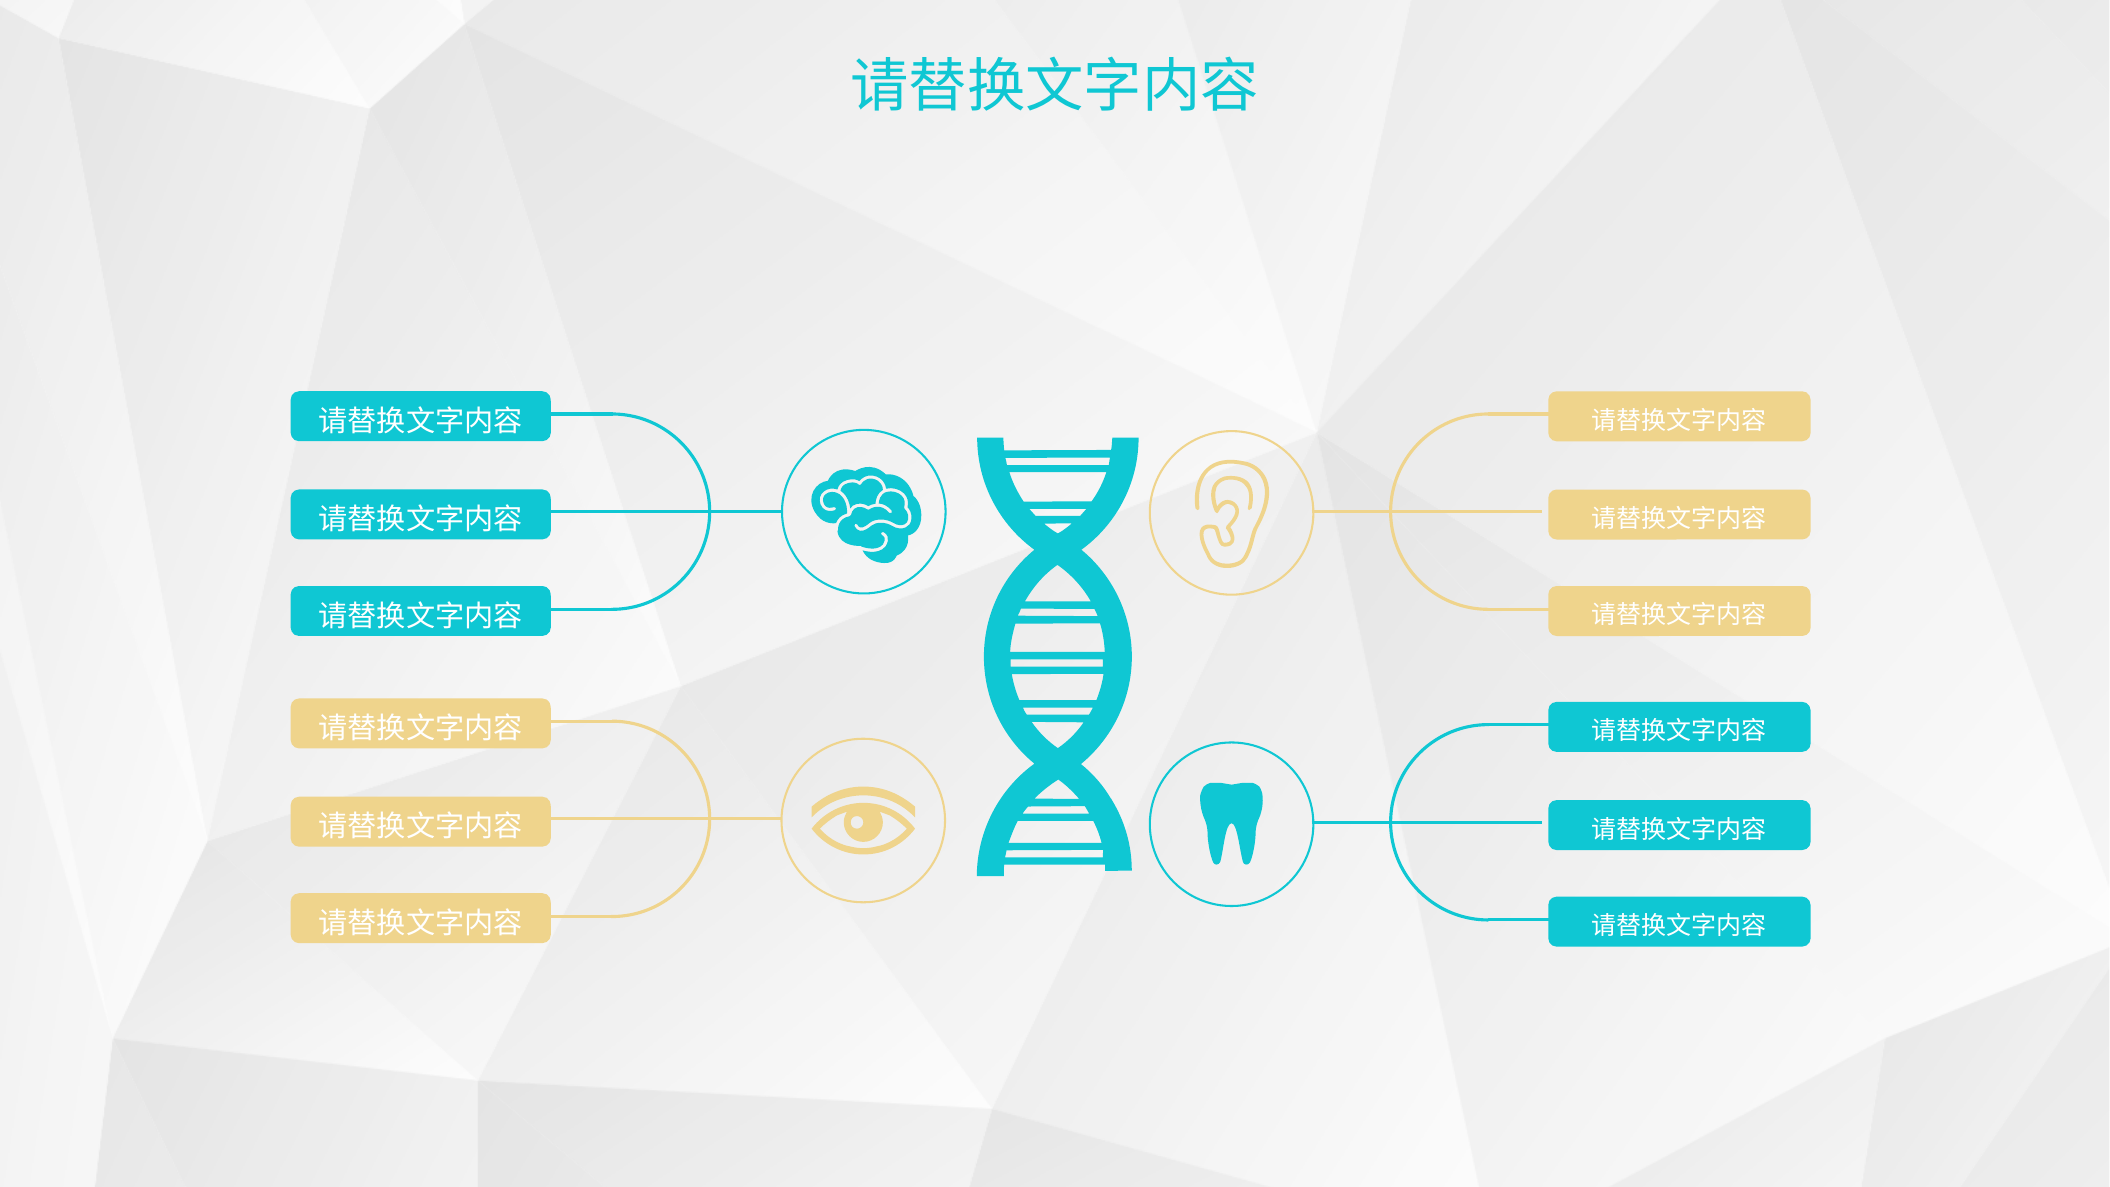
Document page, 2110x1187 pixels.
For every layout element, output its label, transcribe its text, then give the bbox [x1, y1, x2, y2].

text_box 请替换文字内容 [1547, 390, 1812, 443]
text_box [781, 738, 946, 903]
text_box 请替换文字内容 [1586, 799, 1812, 852]
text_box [514, 413, 710, 610]
text_box 请替换文字内容 [289, 584, 552, 637]
text_box 请替换文字内容 [1547, 584, 1812, 638]
text_box 请替换文字内容 [289, 697, 552, 750]
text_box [1149, 742, 1314, 906]
text_box 请替换文字内容 [289, 795, 514, 848]
picture [0, 0, 2110, 1187]
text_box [1149, 431, 1314, 595]
text_box 请替换文字内容 [289, 390, 552, 443]
text_box 请替换文字内容 [1586, 488, 1812, 541]
text_box 请替换文字内容 [289, 892, 552, 945]
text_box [514, 721, 710, 917]
text_box 请替换文字内容 [795, 26, 1314, 125]
text_box [976, 437, 1139, 877]
text_box 请替换文字内容 [1547, 700, 1812, 753]
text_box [1390, 724, 1586, 920]
text_box 请替换文字内容 [1547, 895, 1812, 948]
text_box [781, 429, 946, 594]
text_box 请替换文字内容 [289, 488, 514, 541]
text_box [1390, 413, 1586, 610]
